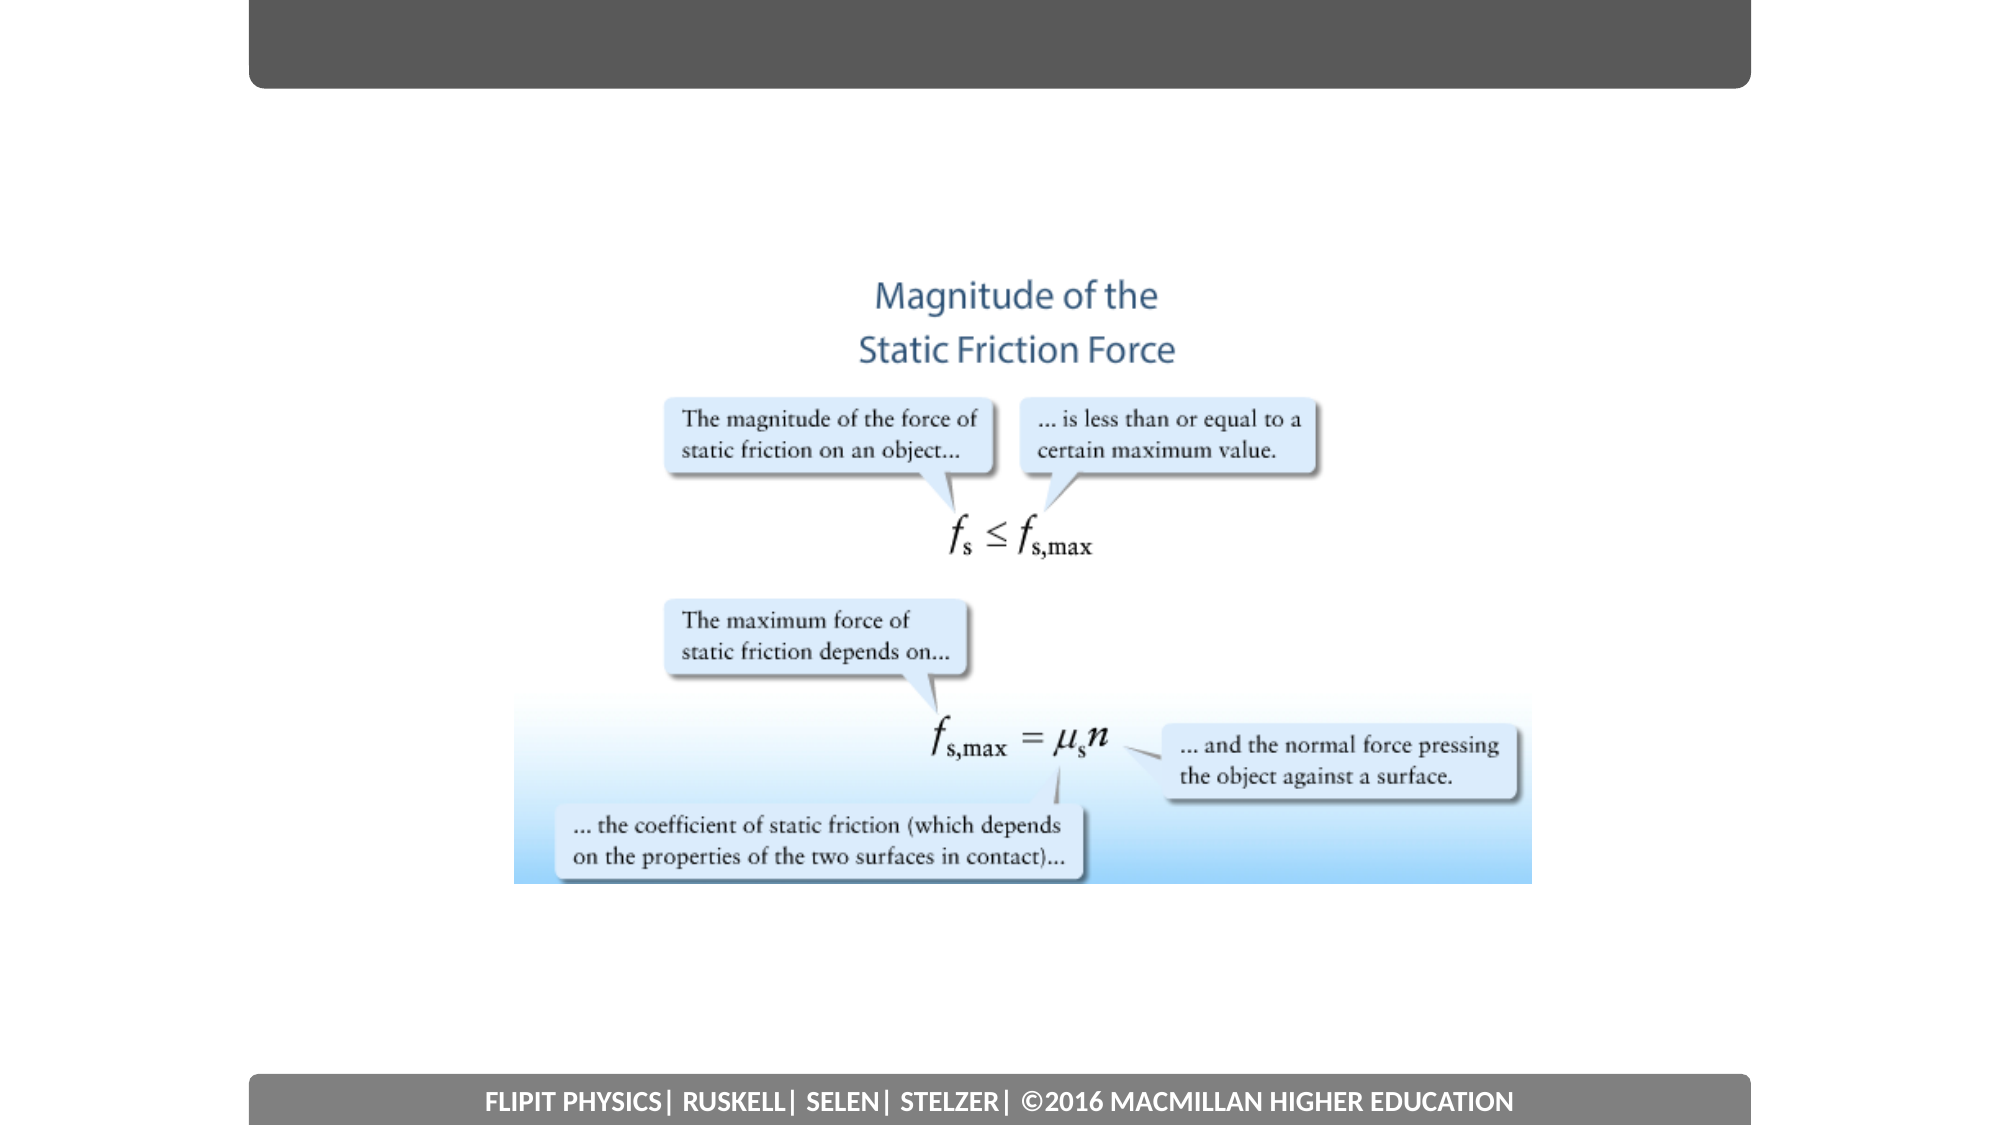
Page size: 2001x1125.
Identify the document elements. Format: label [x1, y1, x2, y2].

text_box [249, 1074, 1750, 1125]
text_box [248, 0, 1752, 89]
picture [514, 268, 1532, 884]
